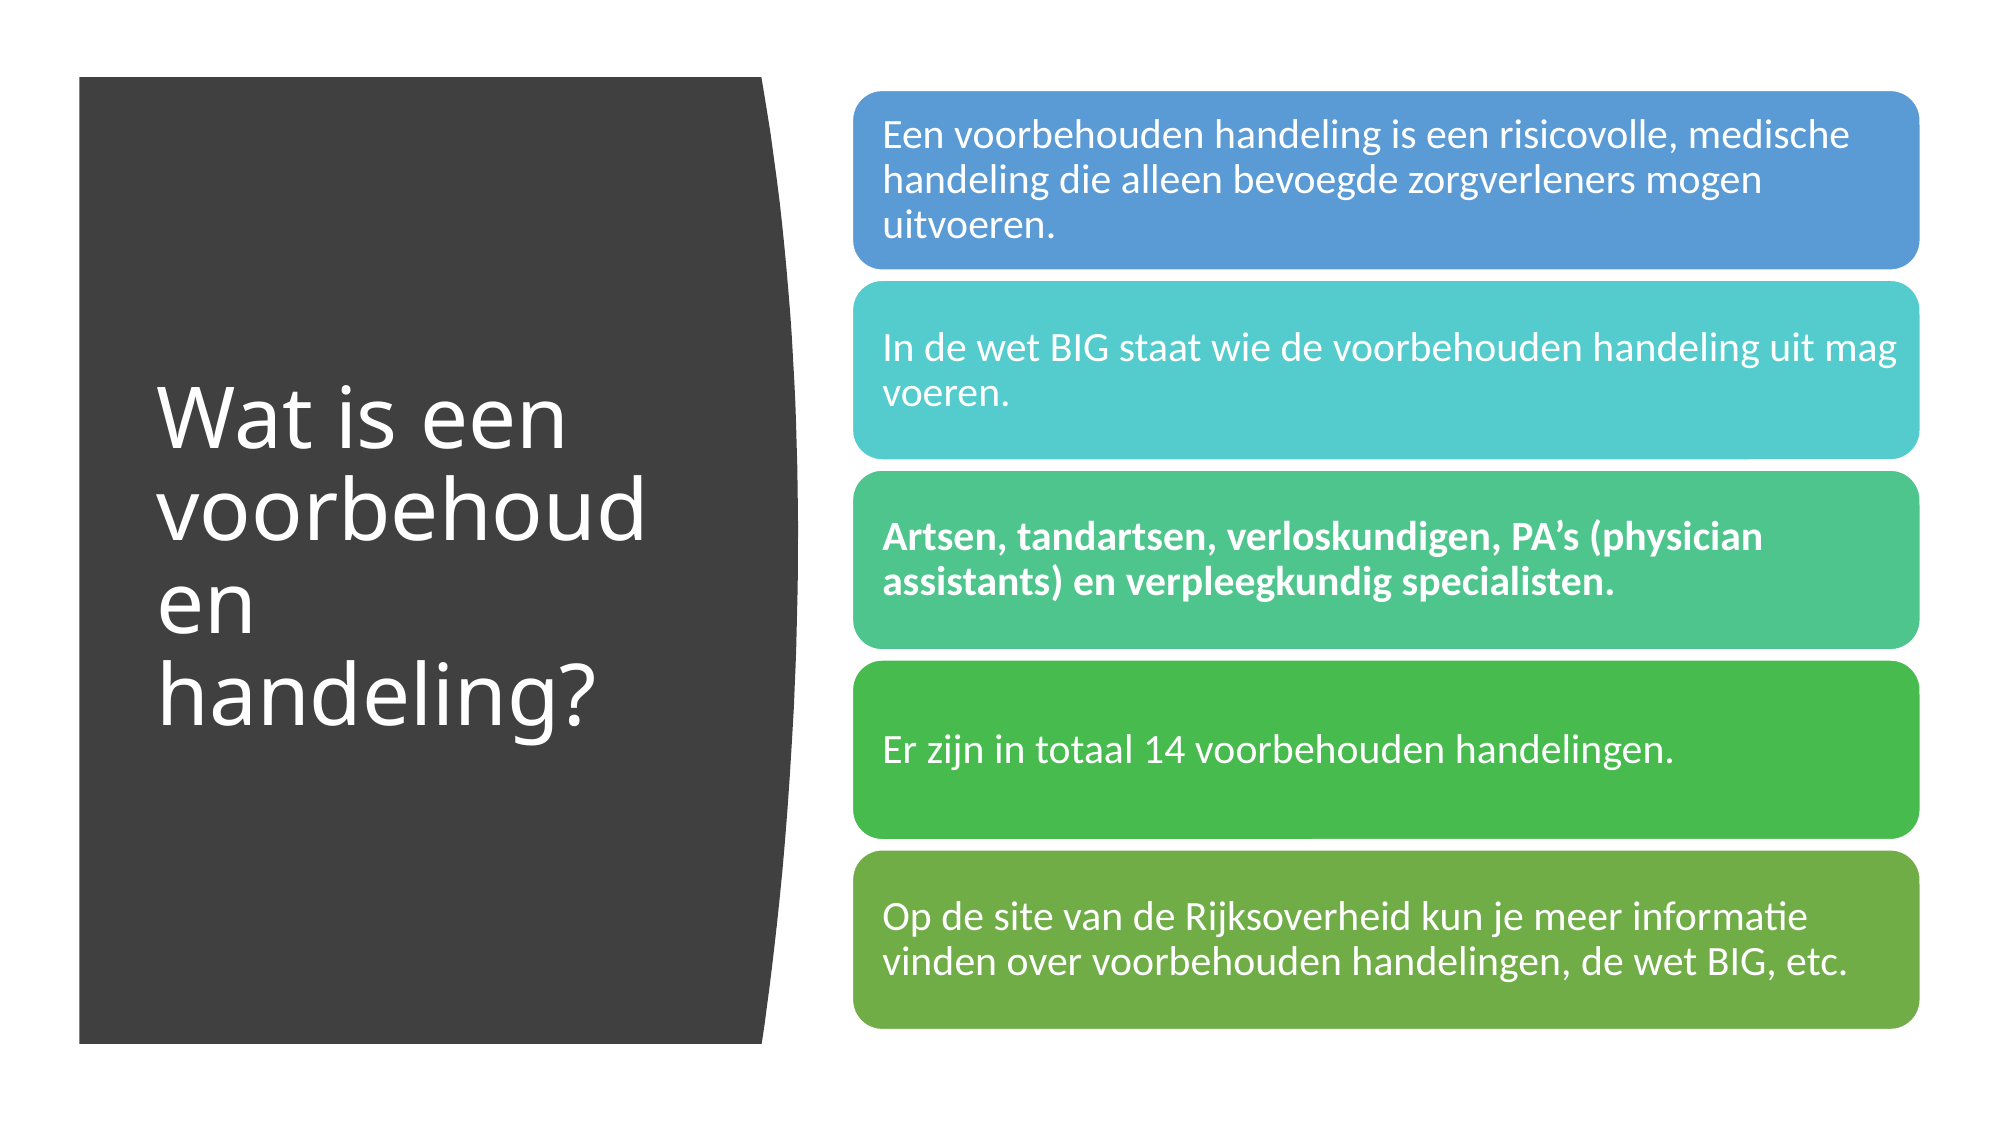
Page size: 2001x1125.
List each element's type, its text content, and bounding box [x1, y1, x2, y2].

text_box [78, 76, 800, 1045]
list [852, 77, 1921, 1043]
title Wat is een voorbehouden handeling? [141, 166, 702, 953]
